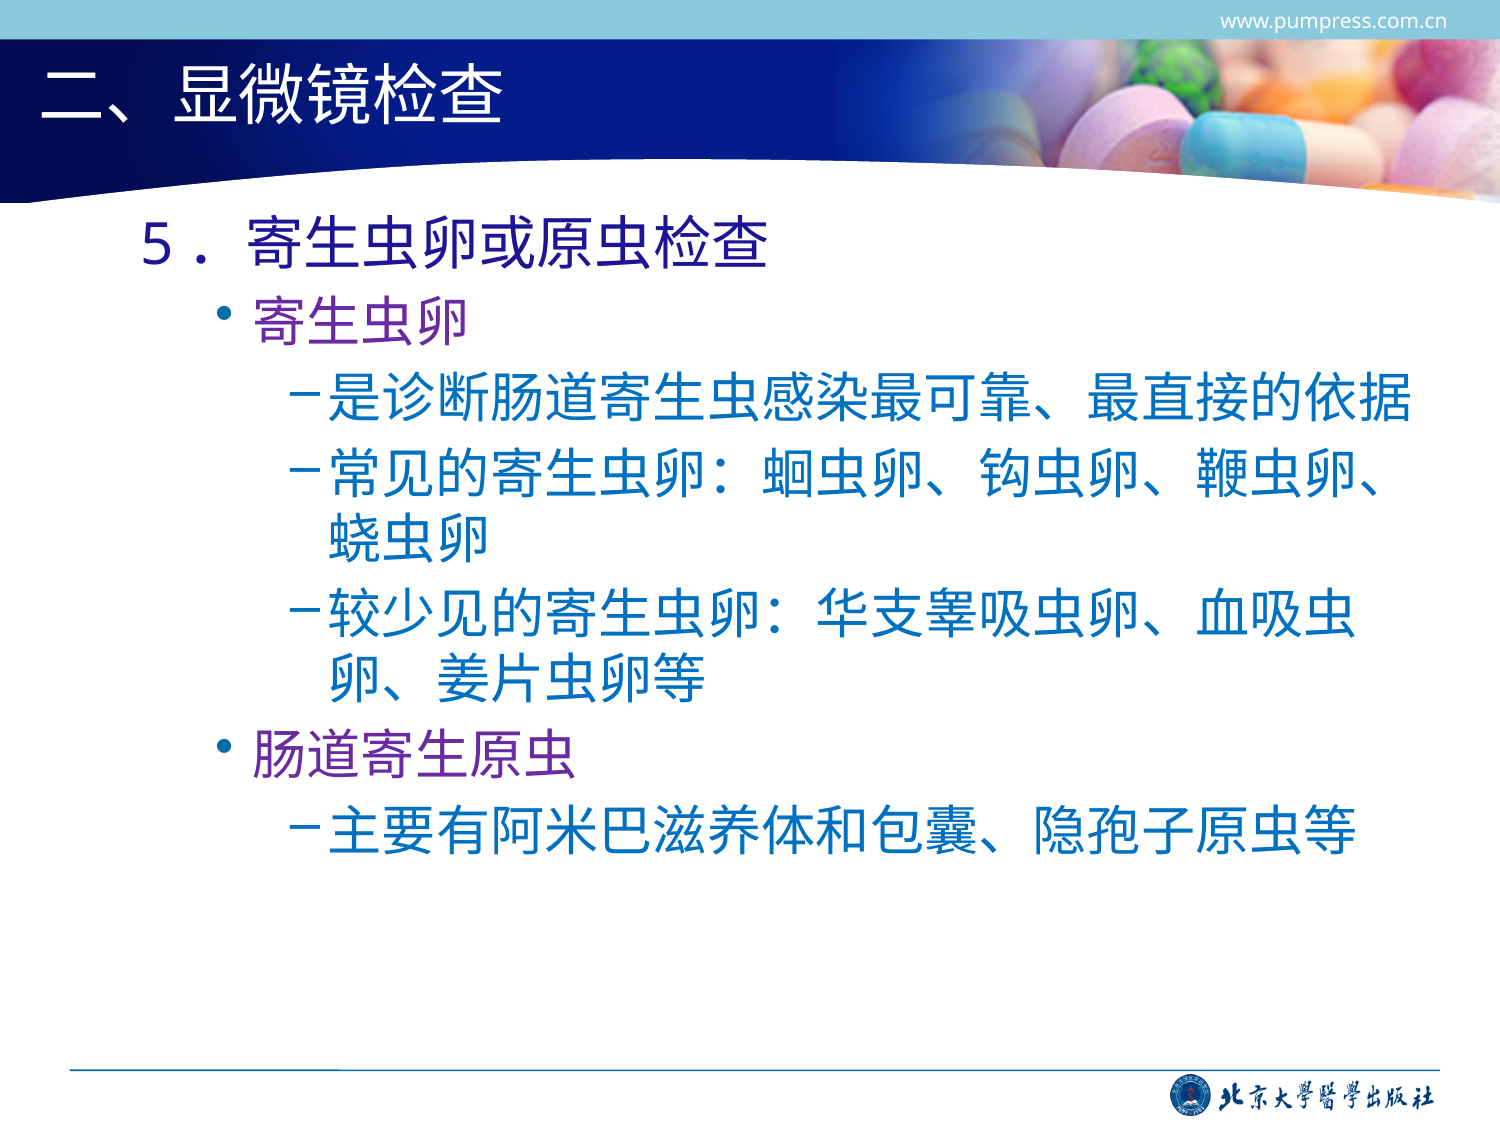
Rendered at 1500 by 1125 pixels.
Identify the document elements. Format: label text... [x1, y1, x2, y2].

list 5．寄生虫卵或原虫检查 寄生虫卵 是诊断肠道寄生虫感染最可靠、最直接的依据 常见的寄生虫卵：蛔虫卵、钩虫卵、鞭虫卵、蛲虫卵 较少见的寄生虫卵：华支睾吸虫卵、血吸虫卵、姜片虫卵等 肠道寄生原虫 主要有阿米巴滋养体和包囊、隐孢子原虫等 [49, 198, 1463, 1026]
title 二、显微镜检查 [23, 46, 1349, 140]
slide_number www.pumpress.com.cn [1024, 0, 1463, 38]
picture [0, 40, 1500, 203]
picture [1170, 1074, 1436, 1118]
